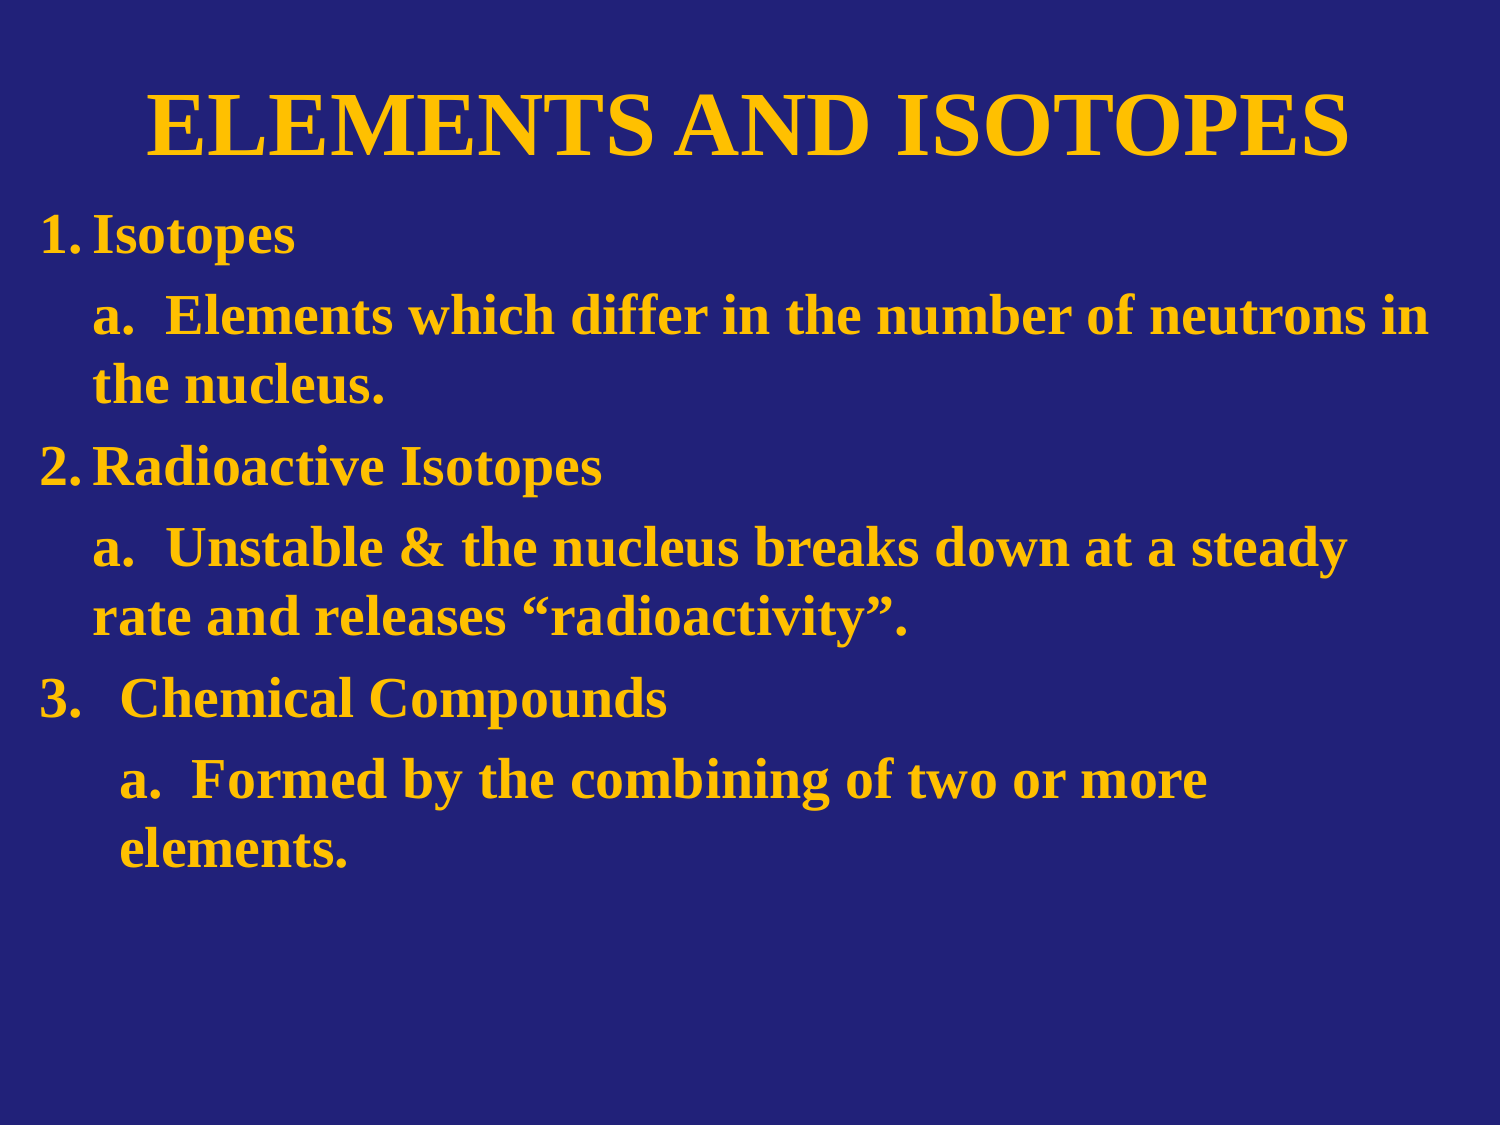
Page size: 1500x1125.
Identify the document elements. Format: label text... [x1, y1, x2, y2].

title ELEMENTS AND ISOTOPES [75, 24, 1425, 187]
list 1. Isotopes a. Elements which differ in the number of neutrons in the nucleus. 2. Radioactive Isotopes a. Unstable & the nucleus breaks down at a steady rate and releases “radioactivity”. Chemical Compounds a. Formed by the combining of two or more elements. [24, 187, 1463, 888]
